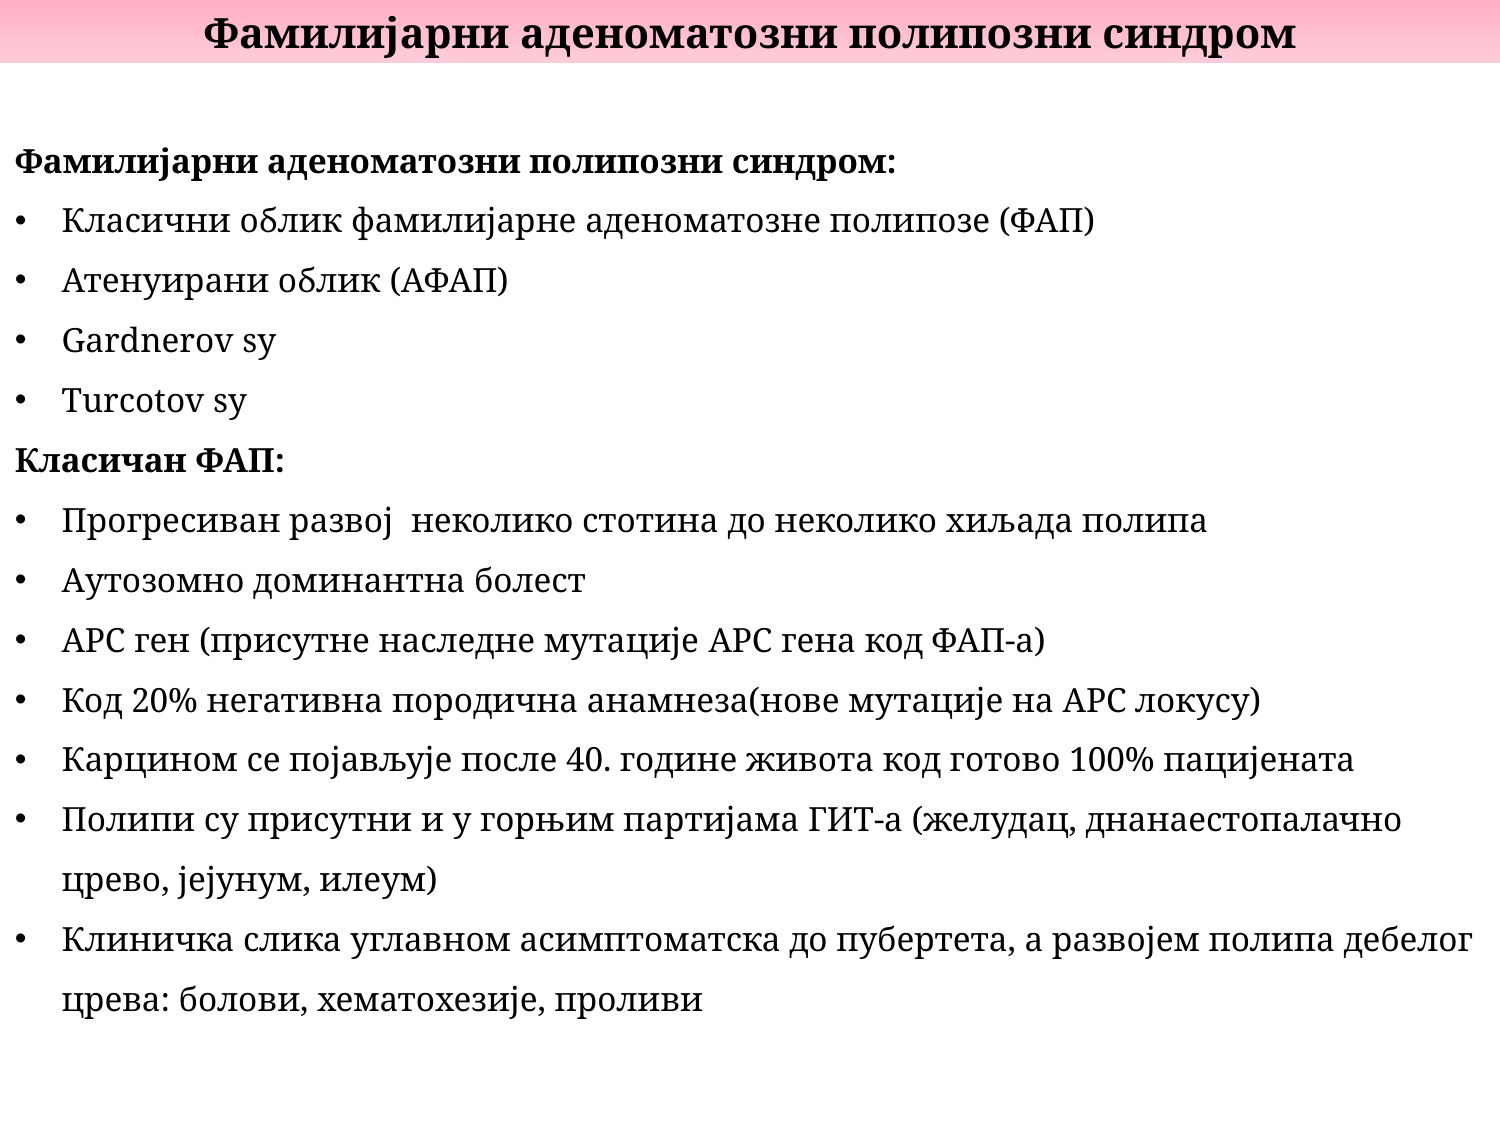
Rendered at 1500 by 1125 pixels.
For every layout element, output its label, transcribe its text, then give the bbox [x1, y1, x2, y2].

text_box Фамилијарни аденоматозни полипозни синдром [0, 0, 1500, 63]
text_box Фамилијарни аденоматозни полипозни синдром: Класични облик фамилијарне аденоматозне полипозе (ФАП) Атенуирани облик (АФАП) Gardnerov sy Turcotov sy Класичан ФАП: Прогресиван развој неколико стотина до неколико хиљада полипа Аутозомно доминантна болест АРС ген (присутне наследне мутације АРС гена код ФАП-а) Код 20% негативна породична анамнеза(нове мутације на АРС локусу) Карцином се појављује после 40. године живота код готово 100% пацијената Полипи су присутни и у горњим партијама ГИТ-а (желудац, днанаестопалачно црево, јејунум, илеум) Клиничка слика углавном асимптоматска до пубертета, а развојем полипа дебелог црева: болови, хематохезије, проливи [0, 112, 1500, 1026]
